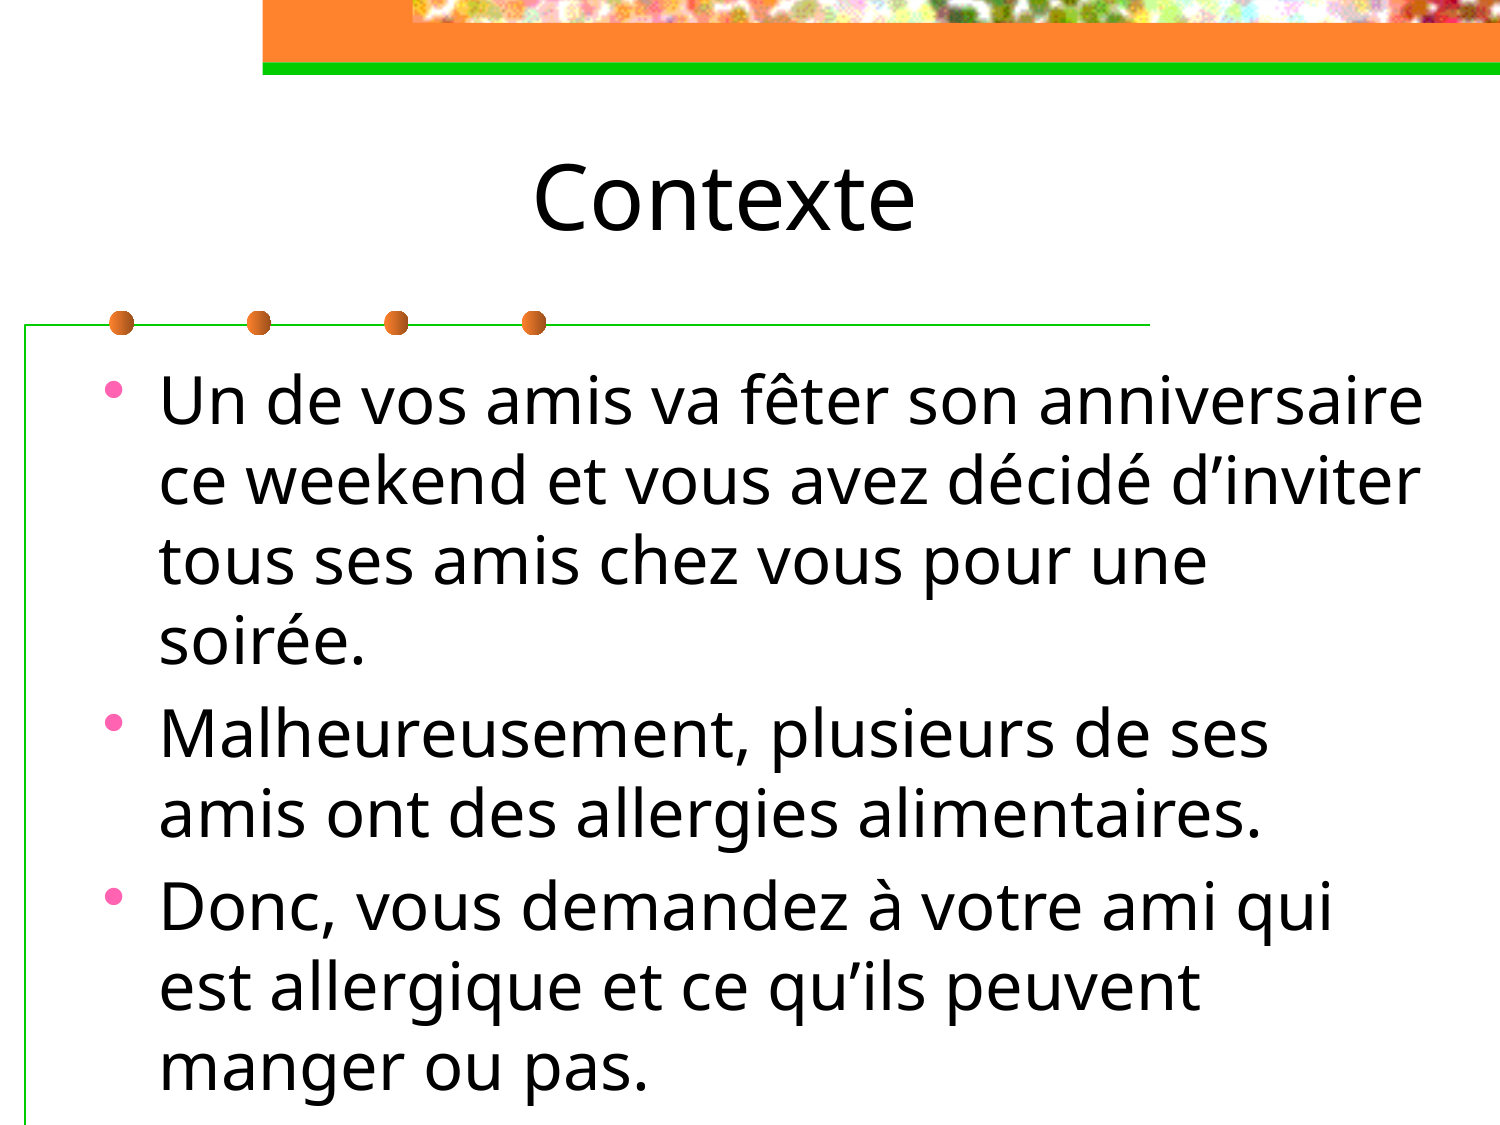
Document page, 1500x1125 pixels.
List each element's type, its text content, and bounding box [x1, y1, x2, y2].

picture [412, 0, 1500, 23]
list Un de vos amis va fêter son anniversaire ce weekend et vous avez décidé d’inviter tous ses amis chez vous pour une soirée. Malheureusement, plusieurs de ses amis ont des allergies alimentaires. Donc, vous demandez à votre ami qui est allergique et ce qu’ils peuvent manger ou pas. [87, 350, 1450, 1025]
title Contexte [87, 99, 1363, 288]
